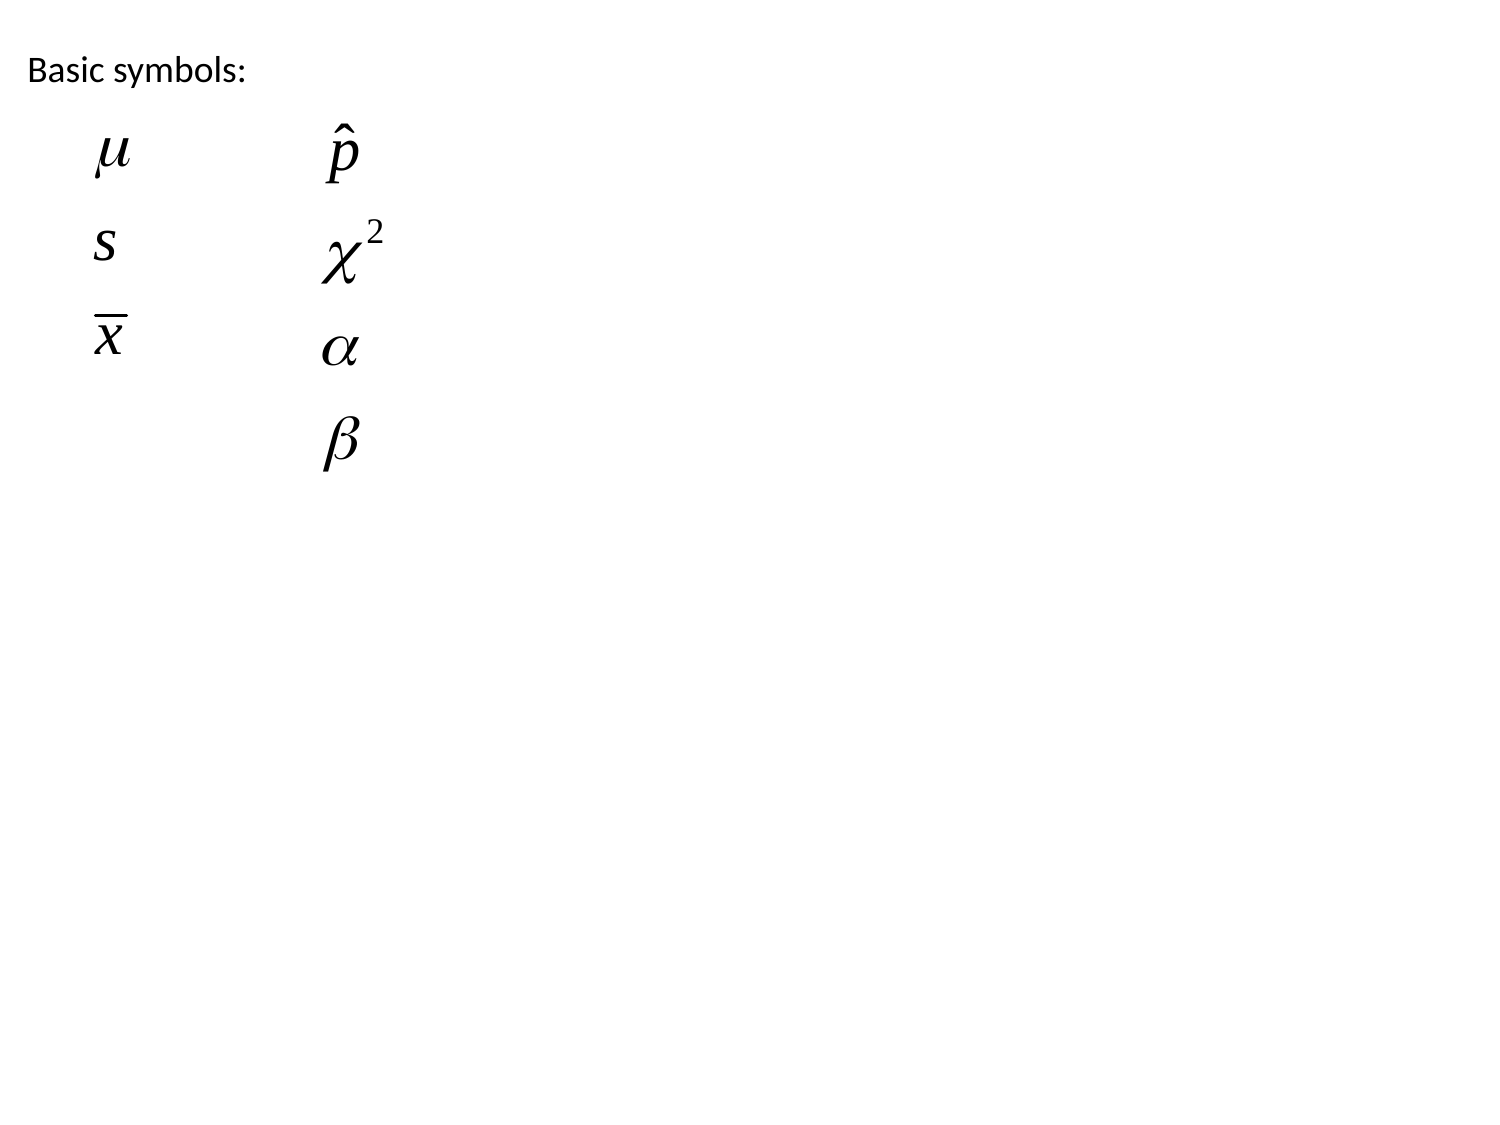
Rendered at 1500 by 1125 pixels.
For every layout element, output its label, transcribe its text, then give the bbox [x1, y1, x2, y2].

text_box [312, 109, 402, 486]
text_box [82, 124, 146, 371]
text_box Basic symbols: [12, 37, 288, 98]
